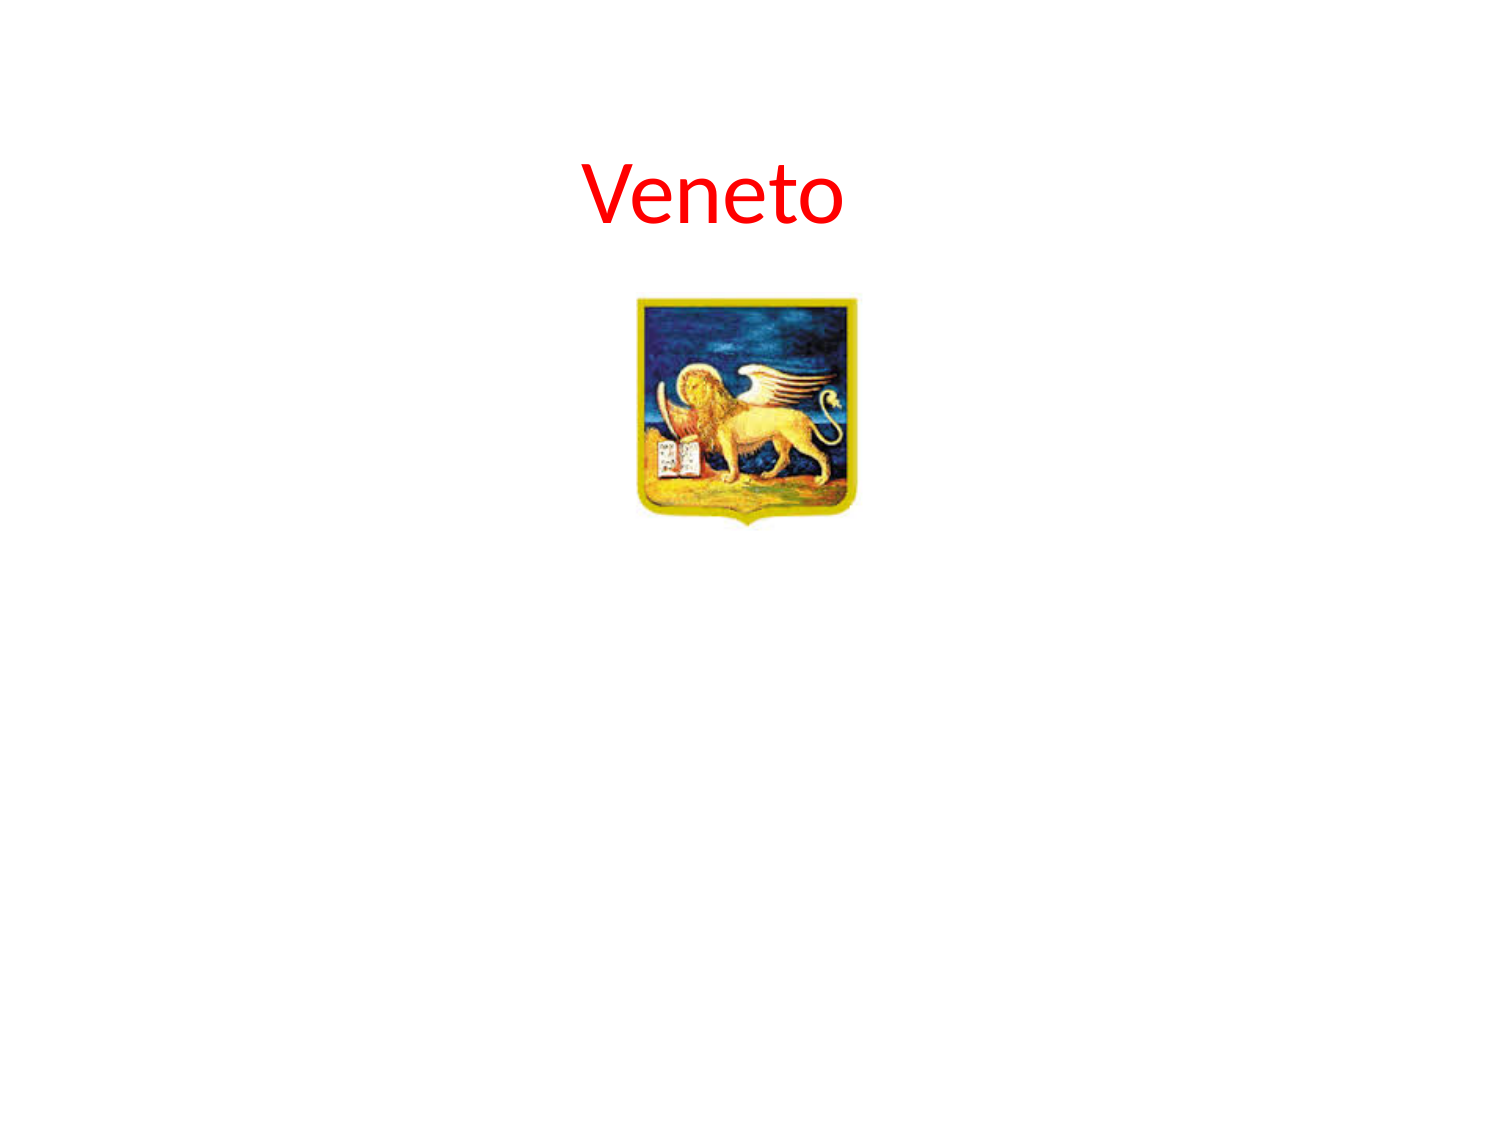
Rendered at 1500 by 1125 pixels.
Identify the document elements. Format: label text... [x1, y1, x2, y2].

title Veneto [76, 66, 1352, 308]
picture [624, 292, 876, 548]
